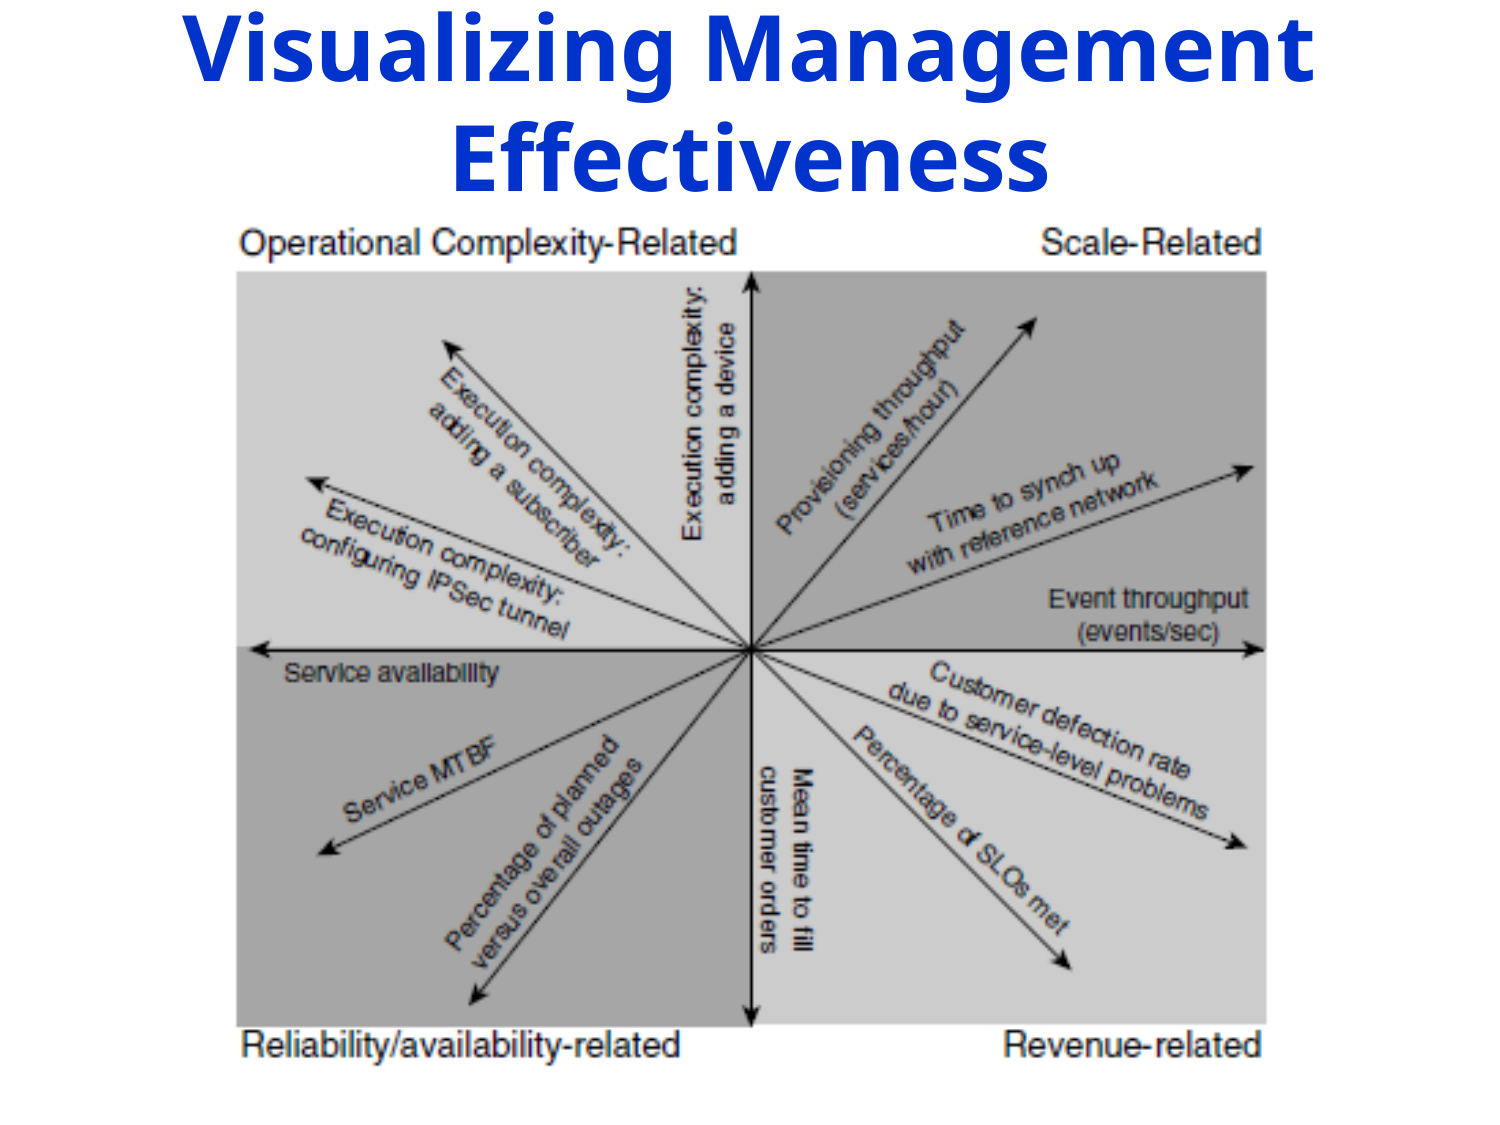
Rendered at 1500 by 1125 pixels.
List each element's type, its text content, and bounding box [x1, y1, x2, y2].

picture [210, 212, 1289, 1088]
title Visualizing Management Effectiveness [0, 24, 1500, 175]
